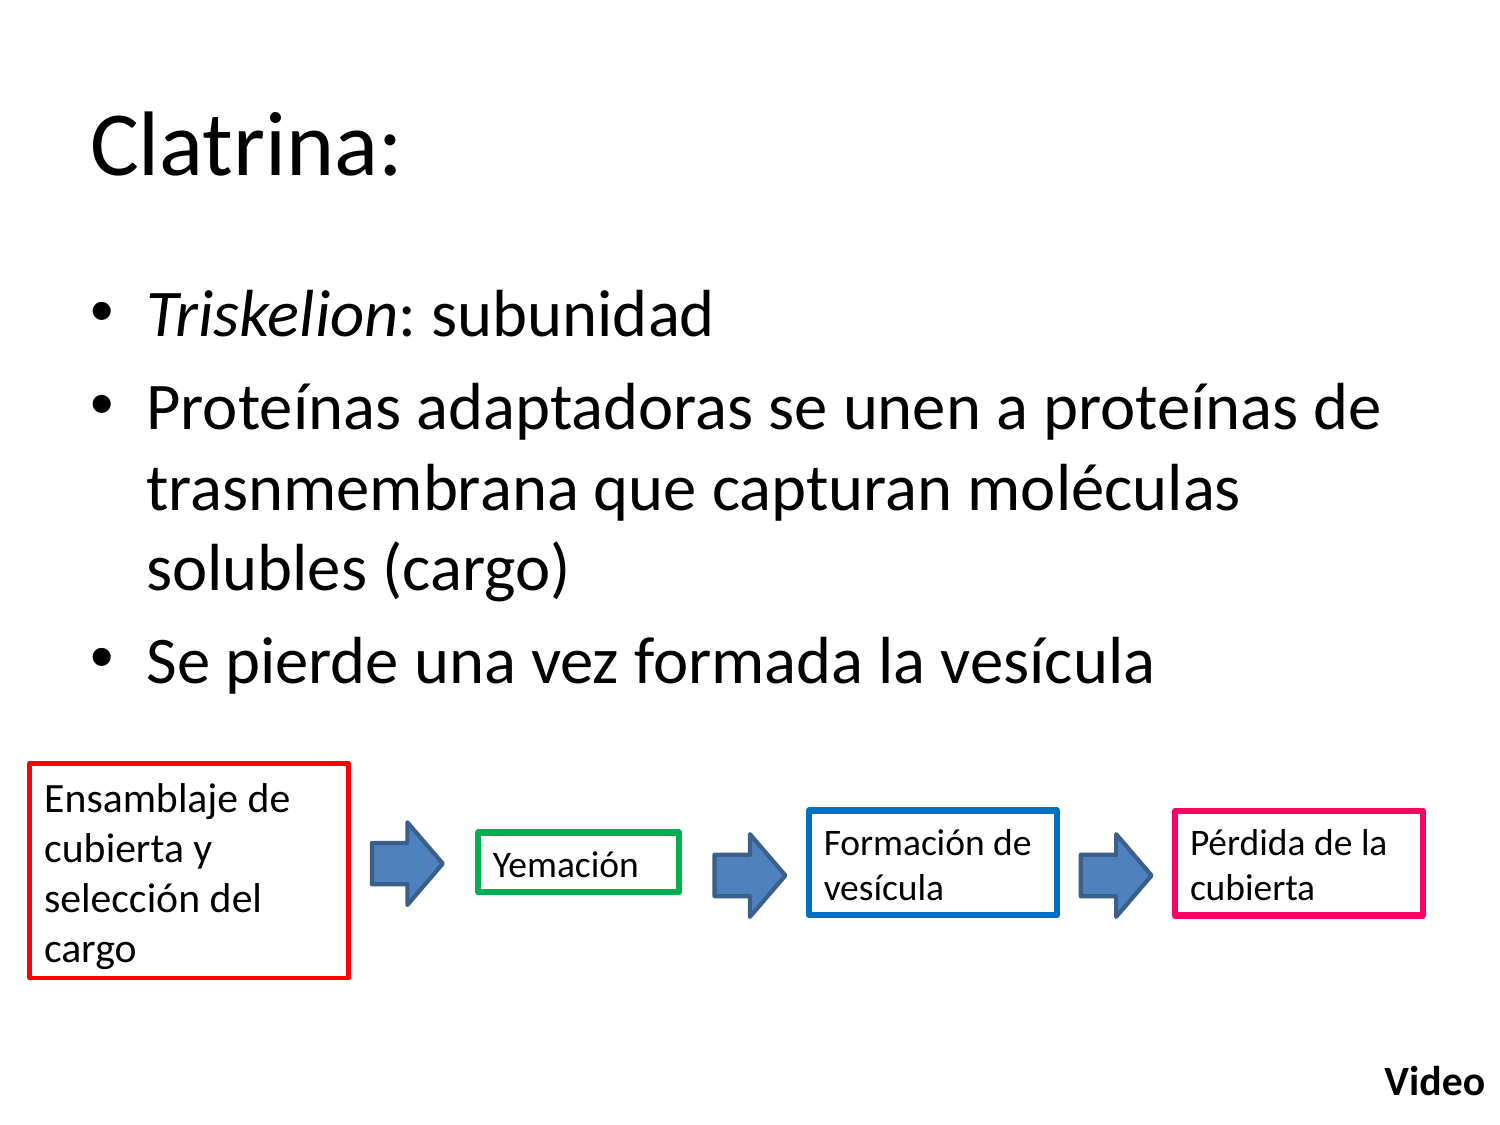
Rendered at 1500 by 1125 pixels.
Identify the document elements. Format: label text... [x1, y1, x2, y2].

text_box Video [1198, 1046, 1500, 1112]
text_box [712, 832, 787, 919]
text_box Yemación [478, 832, 679, 893]
title Clatrina: [75, 45, 1425, 233]
list Triskelion: subunidad Proteínas adaptadoras se unen a proteínas de trasnmembrana que capturan moléculas solubles (cargo) Se pierde una vez formada la vesícula [75, 262, 1425, 716]
text_box [369, 820, 445, 907]
text_box Pérdida de la cubierta [1175, 810, 1424, 916]
text_box Ensamblaje de cubierta y selección del cargo [29, 763, 349, 979]
text_box Formación de vesícula [808, 810, 1057, 916]
text_box [1078, 832, 1154, 919]
